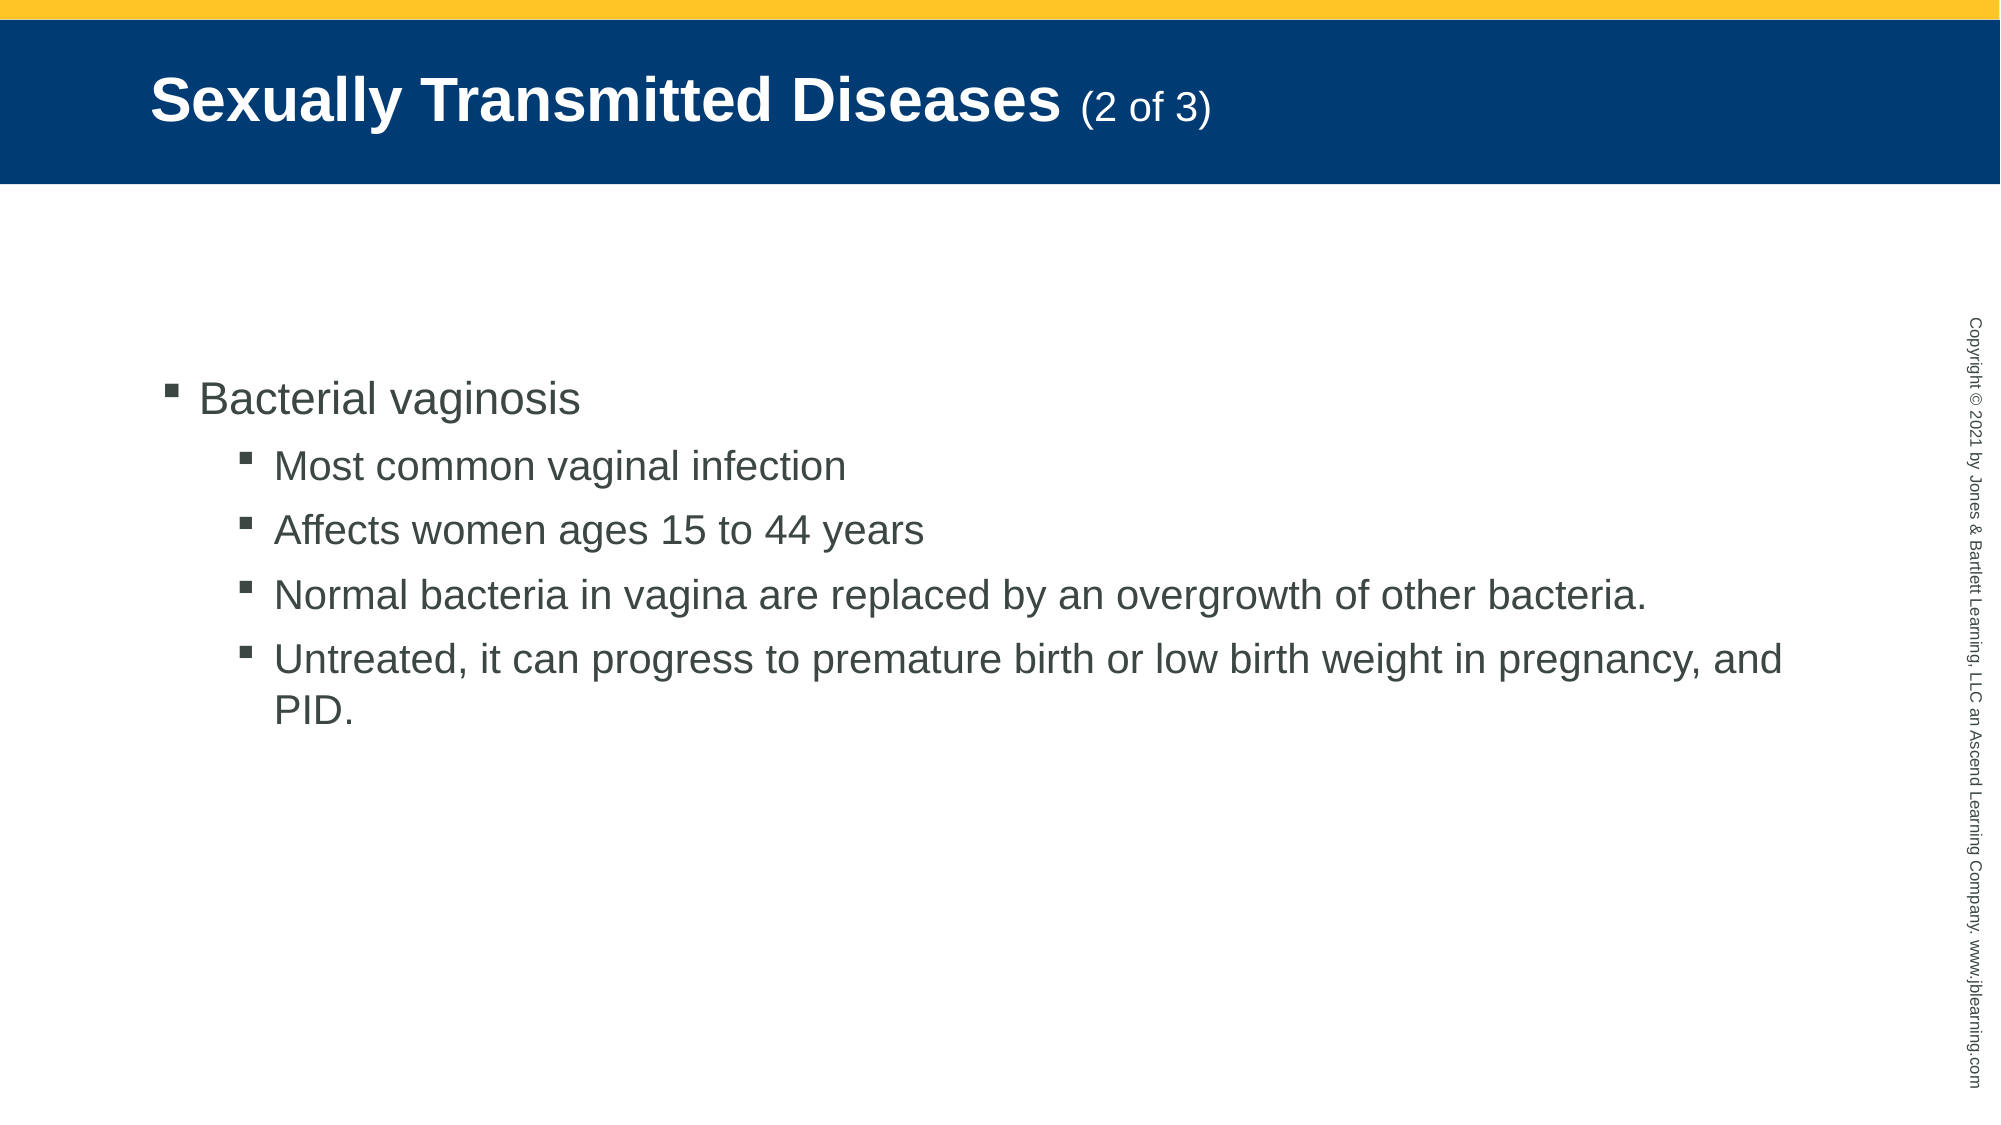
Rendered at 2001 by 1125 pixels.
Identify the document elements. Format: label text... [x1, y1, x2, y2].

title Sexually Transmitted Diseases (2 of 3) [0, 19, 2000, 185]
list Bacterial vaginosis Most common vaginal infection Affects women ages 15 to 44 years Normal bacteria in vagina are replaced by an overgrowth of other bacteria. Untreated, it can progress to premature birth or low birth weight in pregnancy, and PID. [146, 361, 1859, 1016]
